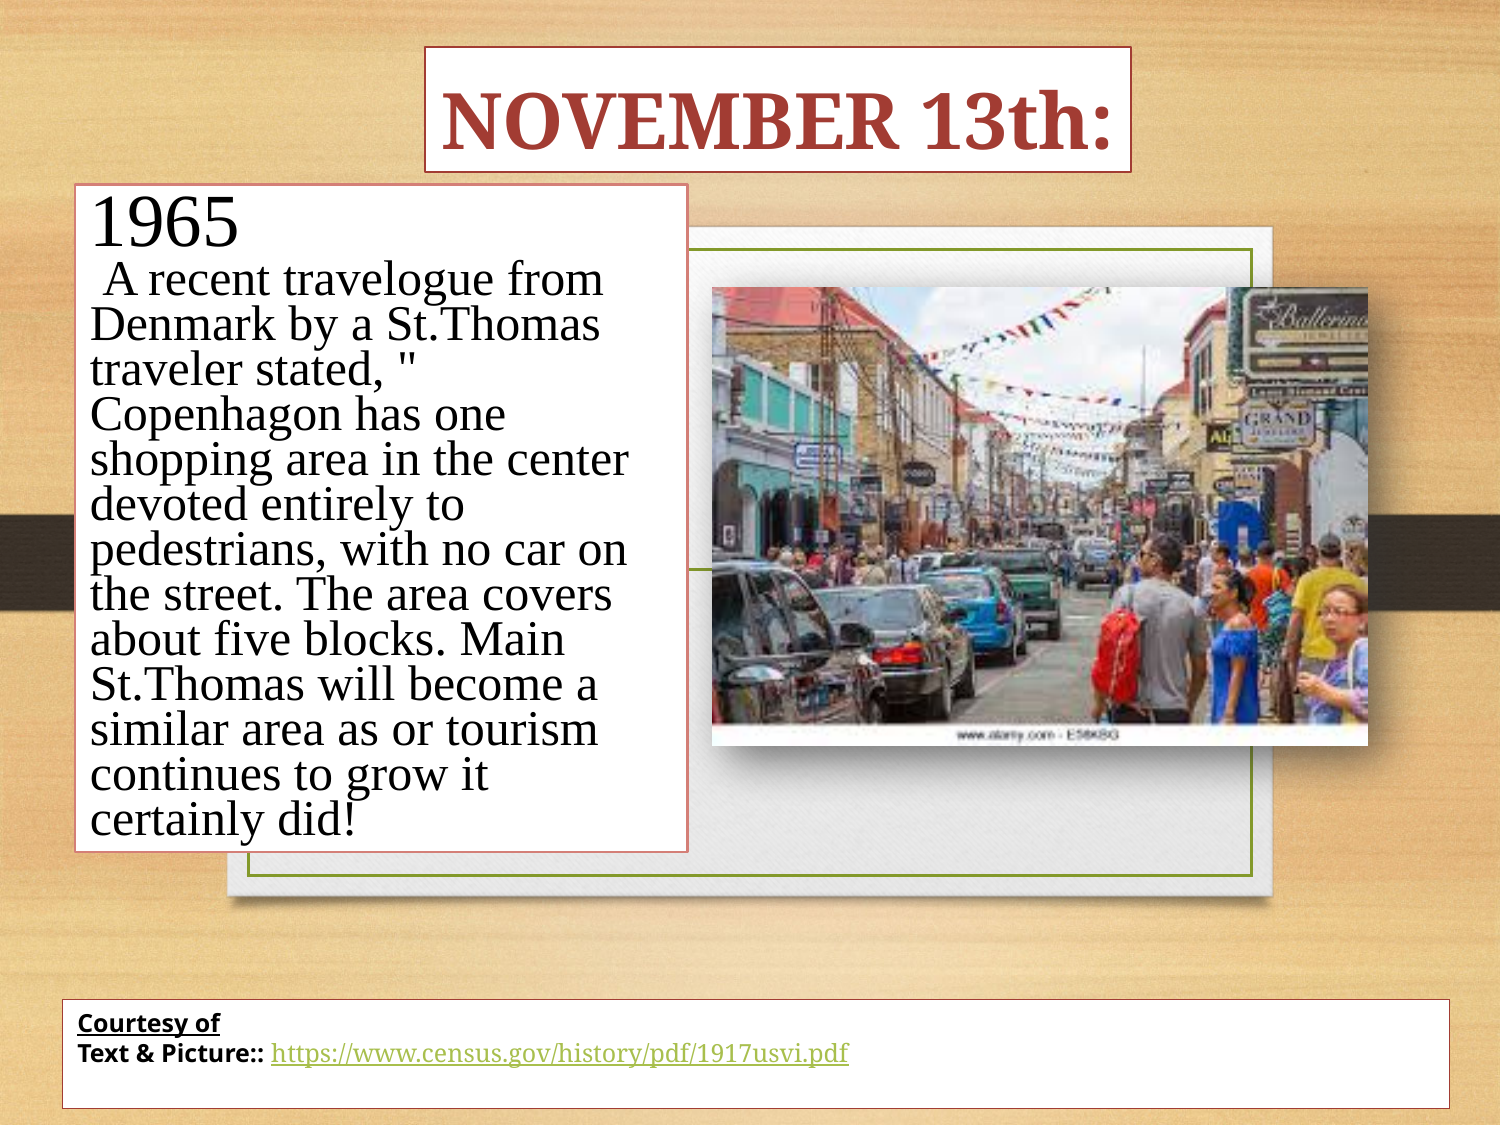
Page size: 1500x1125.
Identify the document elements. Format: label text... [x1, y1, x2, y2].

text_box Courtesy of Text & Picture:: https://www.census.gov/history/pdf/1917usvi.pdf [62, 999, 1450, 1109]
text_box NOVEMBER 13th: [424, 46, 1132, 173]
picture [0, 0, 1500, 1125]
text_box 1965 A recent travelogue from Denmark by a St.Thomas traveler stated, " Copenhagon has one shopping area in the center devoted entirely to pedestrians, with no car on the street. The area covers about five blocks. Main St.Thomas will become a similar area as or tourism continues to grow it certainly did! [74, 183, 689, 853]
